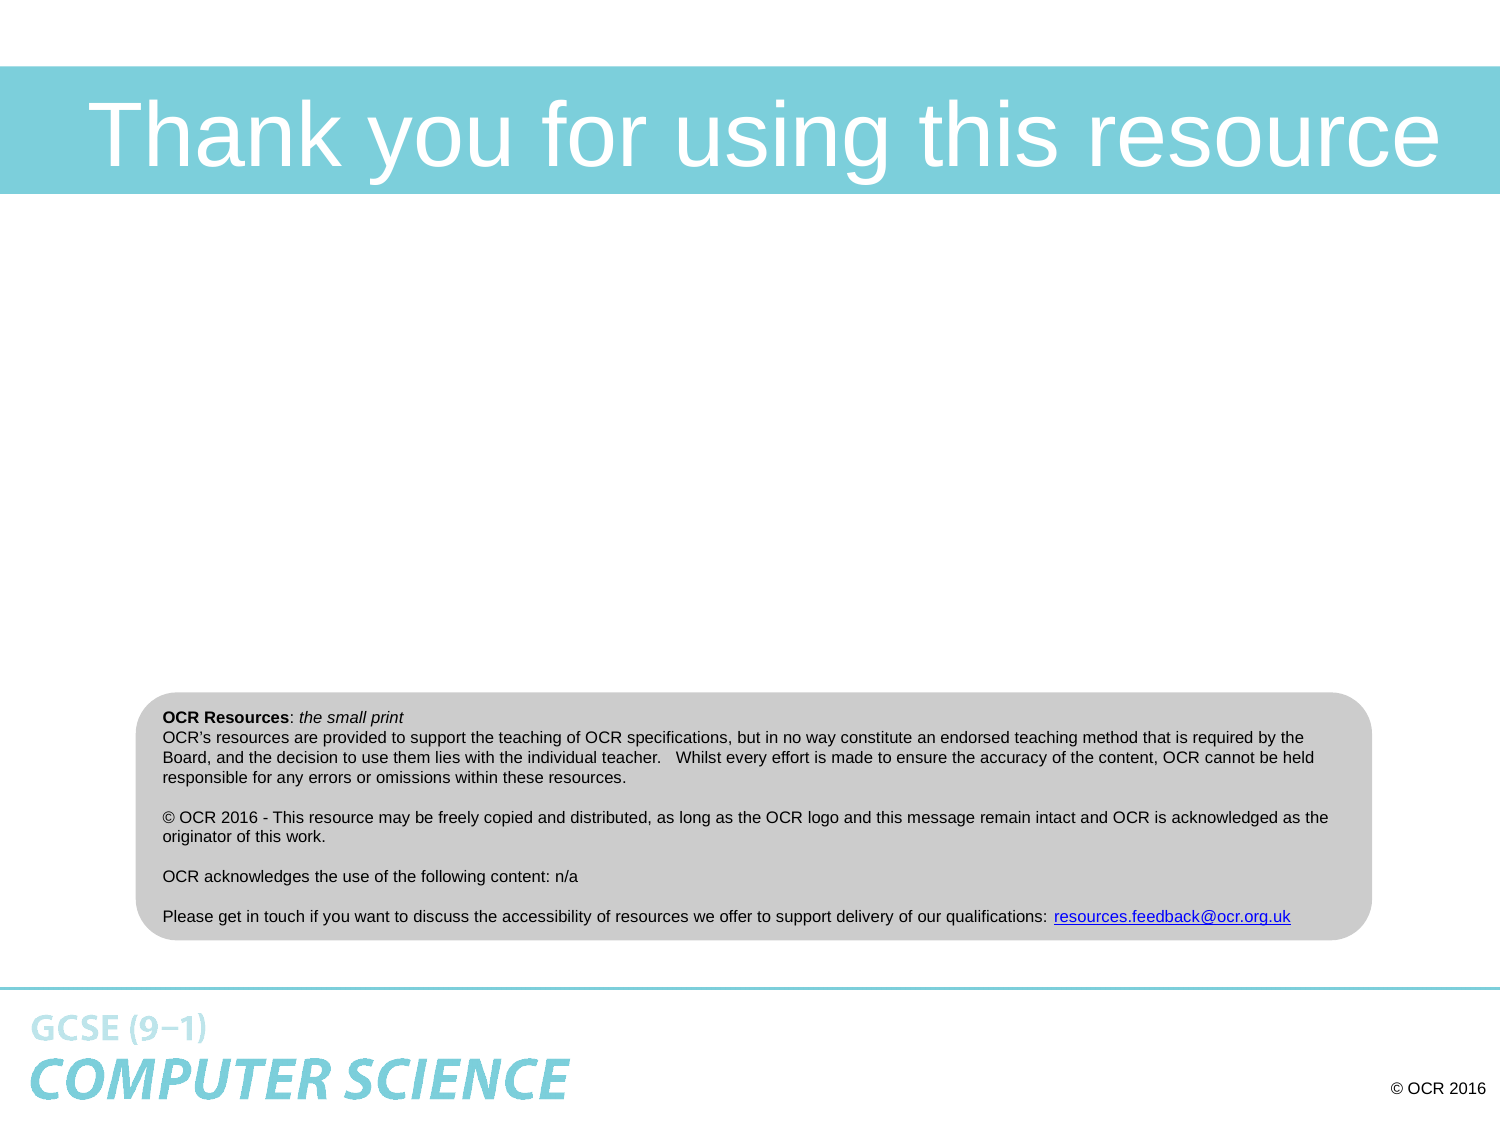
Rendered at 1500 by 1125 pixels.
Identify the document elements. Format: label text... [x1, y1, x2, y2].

title Thank you for using this resource [0, 66, 1500, 194]
text_box OCR Resources: the small print OCR’s resources are provided to support the teaching of OCR specifications, but in no way constitute an endorsed teaching method that is required by the Board, and the decision to use them lies with the individual teacher. Whilst every effort is made to ensure the accuracy of the content, OCR cannot be held responsible for any errors or omissions within these resources. © OCR 2016 - This resource may be freely copied and distributed, as long as the OCR logo and this message remain intact and OCR is acknowledged as the originator of this work. OCR acknowledges the use of the following content: n/a Please get in touch if you want to discuss the accessibility of resources we offer to support delivery of our qualifications: resources.feedback@ocr.org.uk [133, 690, 1375, 943]
picture [0, 987, 1500, 1124]
